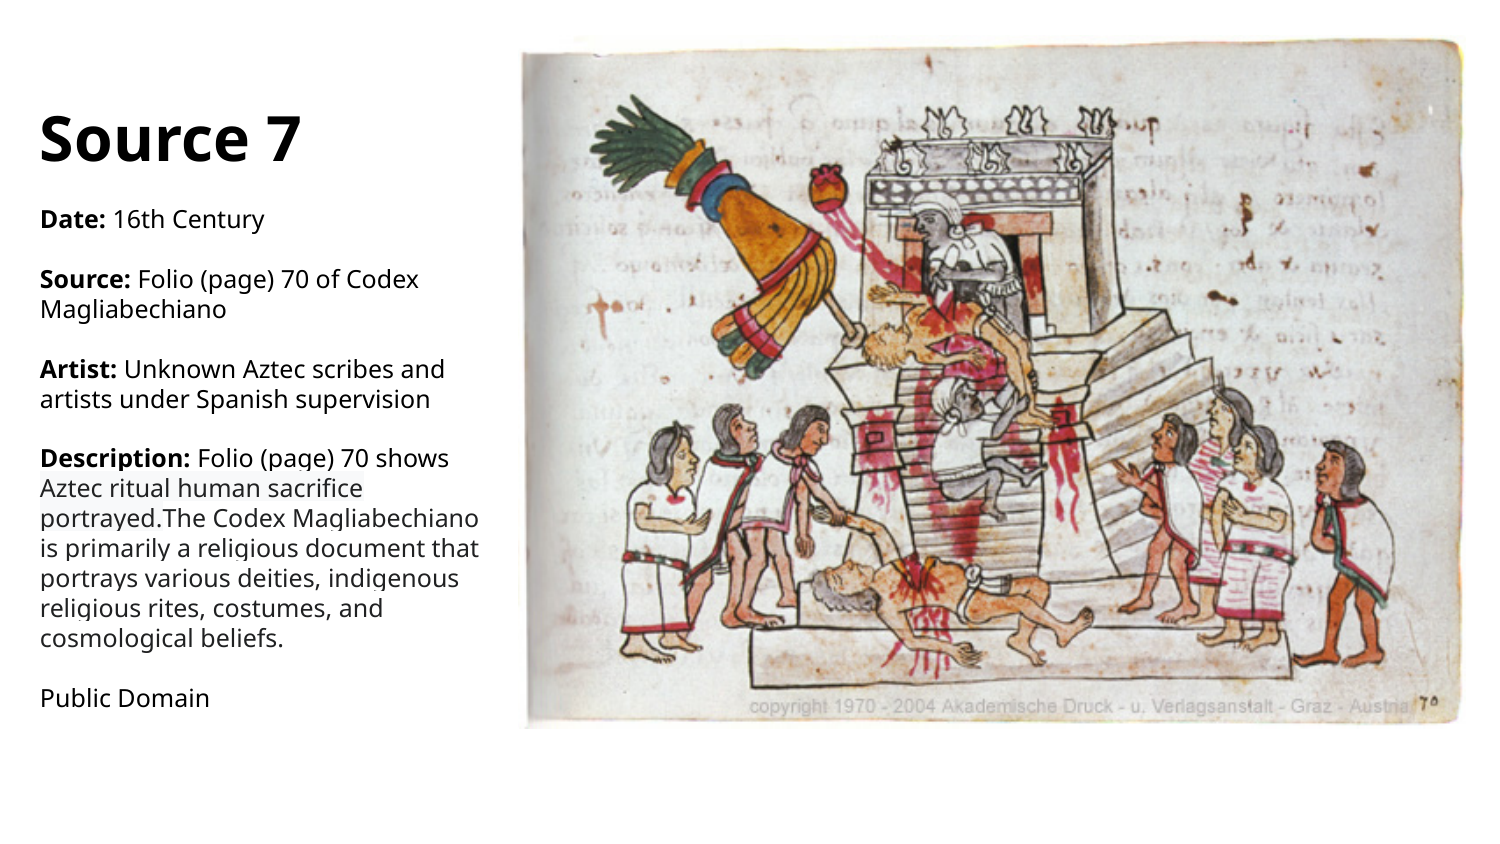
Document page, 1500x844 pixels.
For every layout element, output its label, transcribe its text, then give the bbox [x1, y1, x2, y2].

text_box Source 7 Date: 16th Century Source: Folio (page) 70 of Codex Magliabechiano Artist: Unknown Aztec scribes and artists under Spanish supervision Description: Folio (page) 70 shows Aztec ritual human sacrifice portrayed.The Codex Magliabechiano is primarily a religious document that portrays various deities, indigenous religious rites, costumes, and cosmological beliefs. Public Domain [24, 83, 496, 811]
picture [518, 35, 1467, 730]
